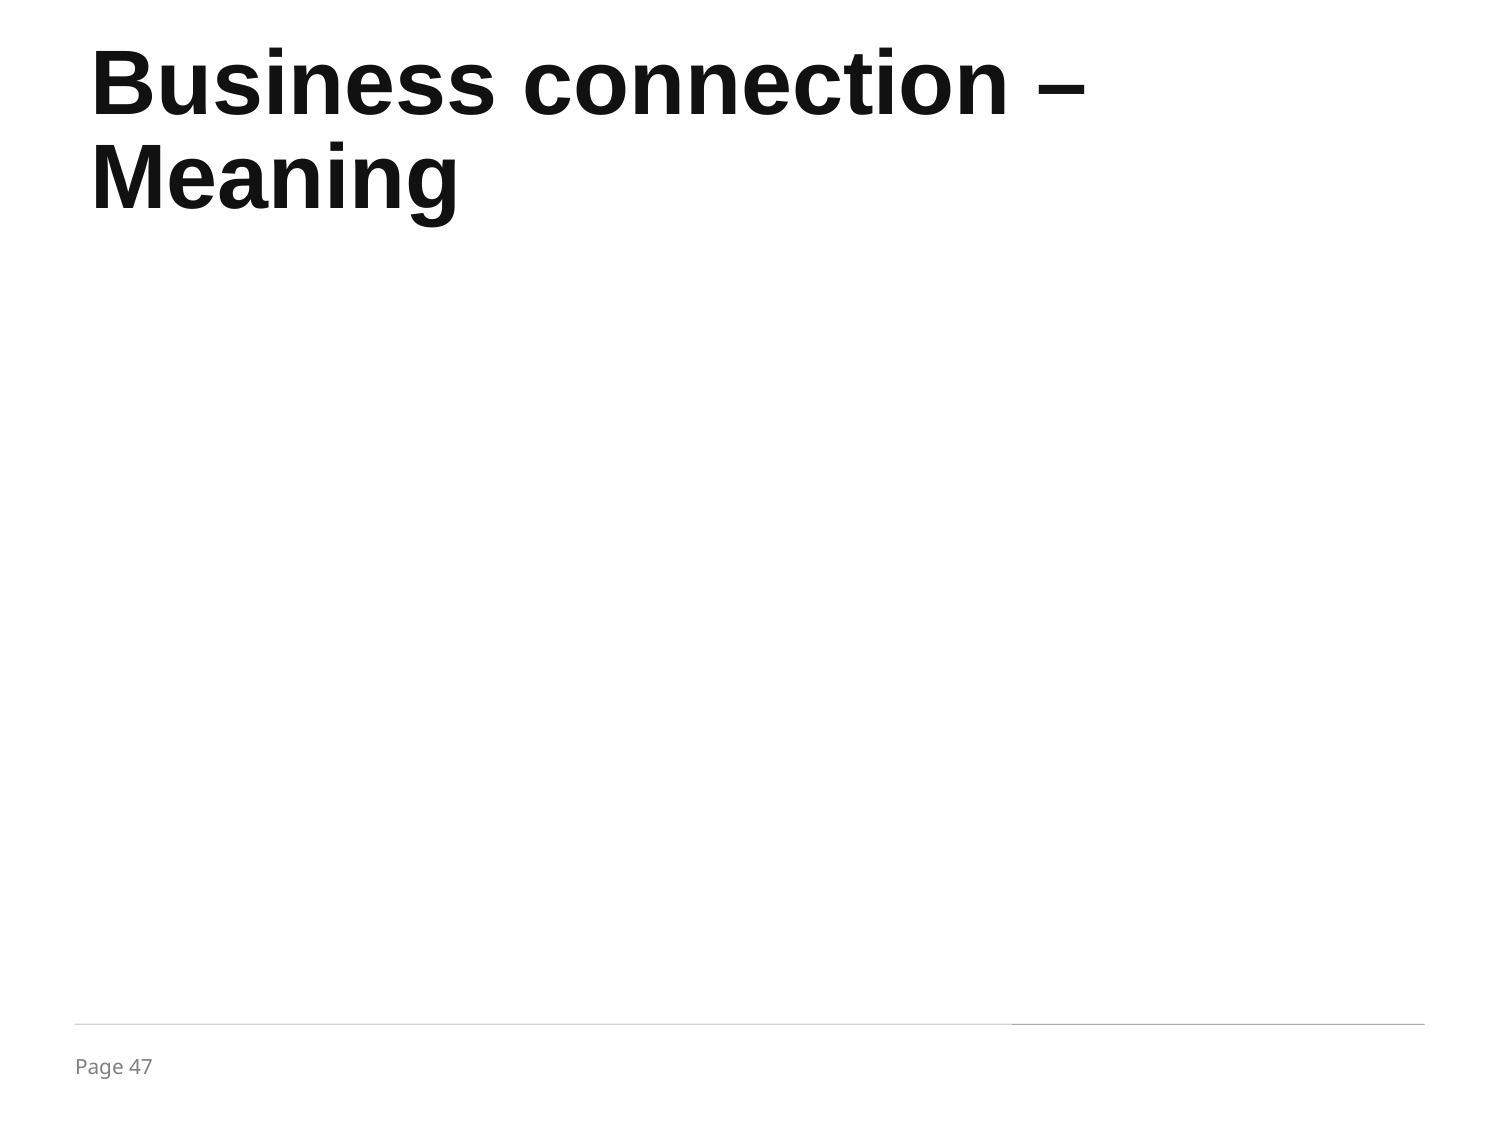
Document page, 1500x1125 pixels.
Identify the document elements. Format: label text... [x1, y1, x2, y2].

title Business connection – Meaning [75, 32, 1426, 175]
